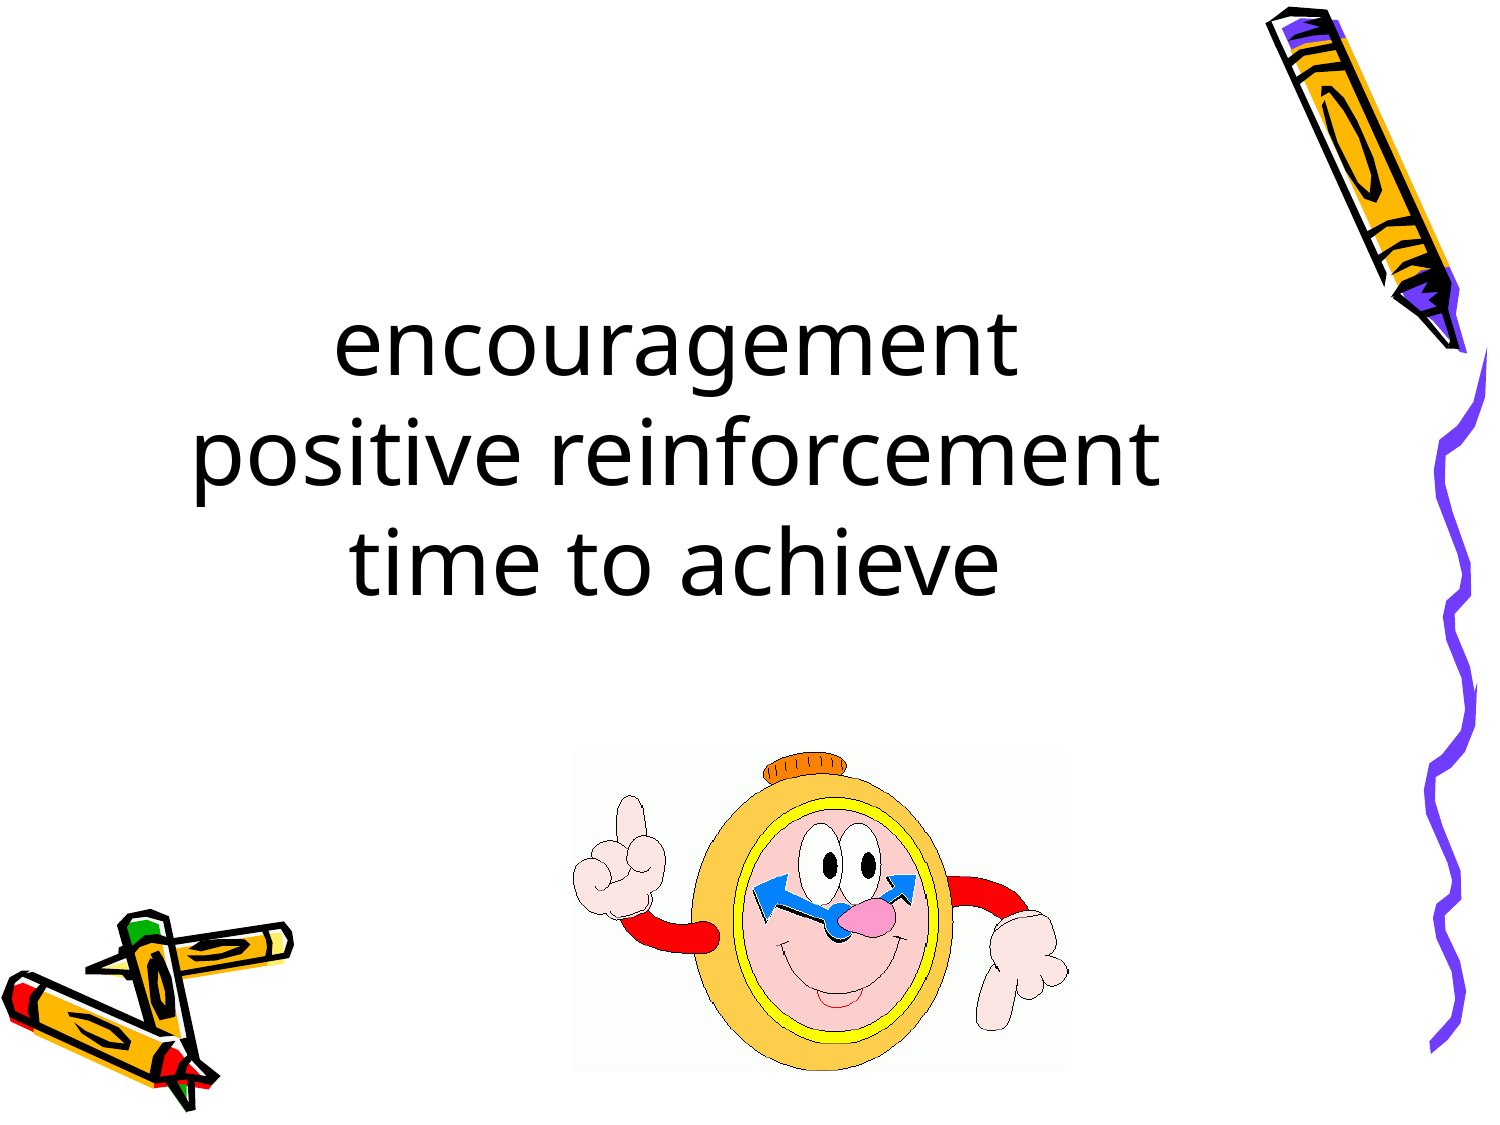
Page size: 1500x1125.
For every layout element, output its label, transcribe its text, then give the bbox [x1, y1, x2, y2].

title encouragement positive reinforcement time to achieve [112, 24, 1240, 622]
picture [572, 751, 1070, 1071]
